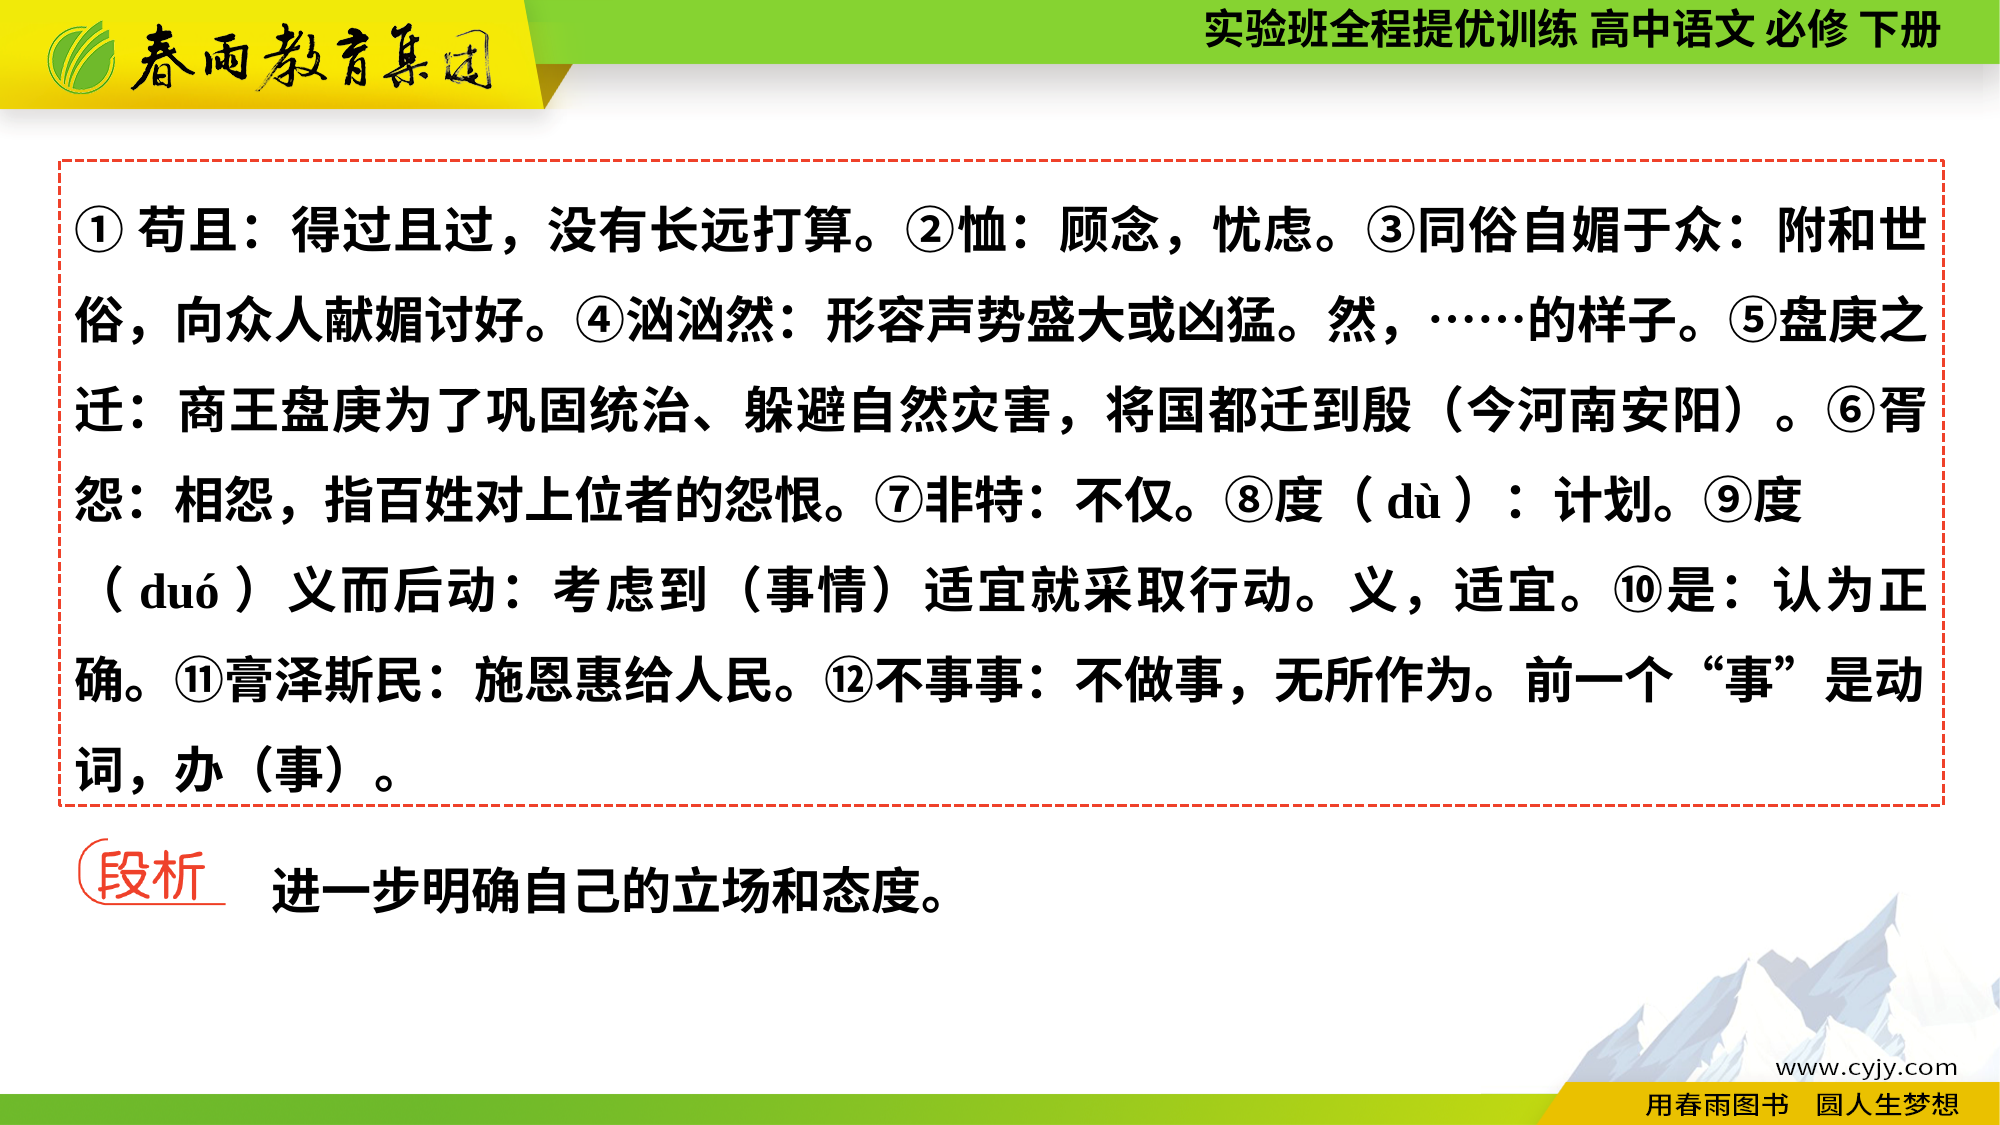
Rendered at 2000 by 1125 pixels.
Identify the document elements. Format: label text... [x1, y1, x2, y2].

text_box ①苟且：得过且过，没有长远打算。②恤：顾念，忧虑。③同俗自媚于众：附和世俗，向众人献媚讨好。④汹汹然：形容声势盛大或凶猛。然，……的样子。⑤盘庚之迁：商王盘庚为了巩固统治、躲避自然灾害，将国都迁到殷（今河南安阳）。⑥胥怨：相怨，指百姓对上位者的怨恨。⑦非特：不仅。⑧度（dù）：计划。⑨度 （duó）义而后动：考虑到（事情）适宜就采取行动。义，适宜。⑩是：认为正确。⑪膏泽斯民：施恩惠给人民。⑫不事事：不做事，无所作为。前一个“事”是动 词，办（事）。 [59, 160, 1944, 806]
text_box 进一步明确自己的立场和态度。 [59, 822, 1944, 928]
picture [0, 0, 2000, 1125]
